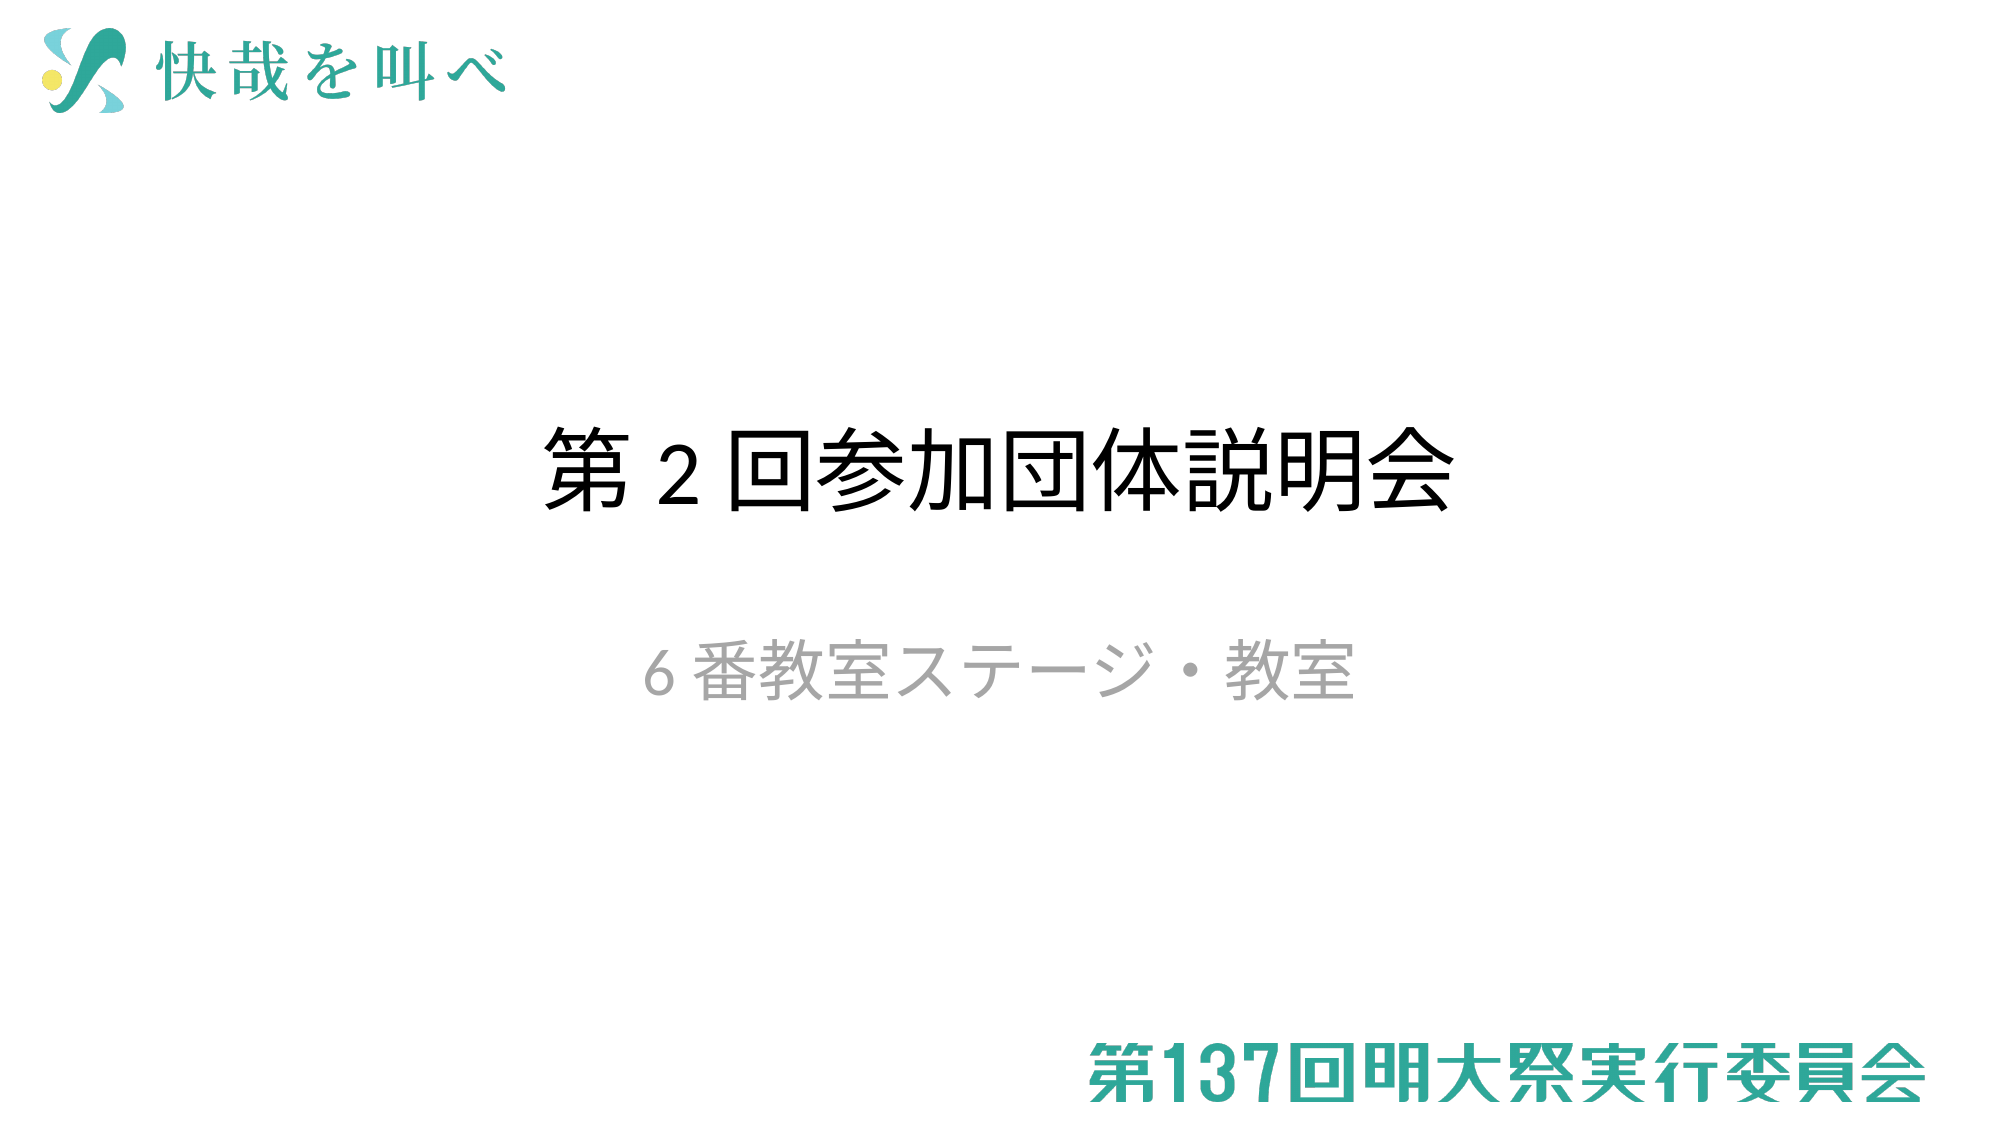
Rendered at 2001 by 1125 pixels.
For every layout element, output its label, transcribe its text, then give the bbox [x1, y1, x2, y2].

picture [1088, 1043, 1926, 1102]
subtitle 6番教室ステージ・教室 [249, 630, 1750, 918]
title 第2回参加団体説明会 [137, 358, 1863, 591]
picture [41, 28, 506, 113]
